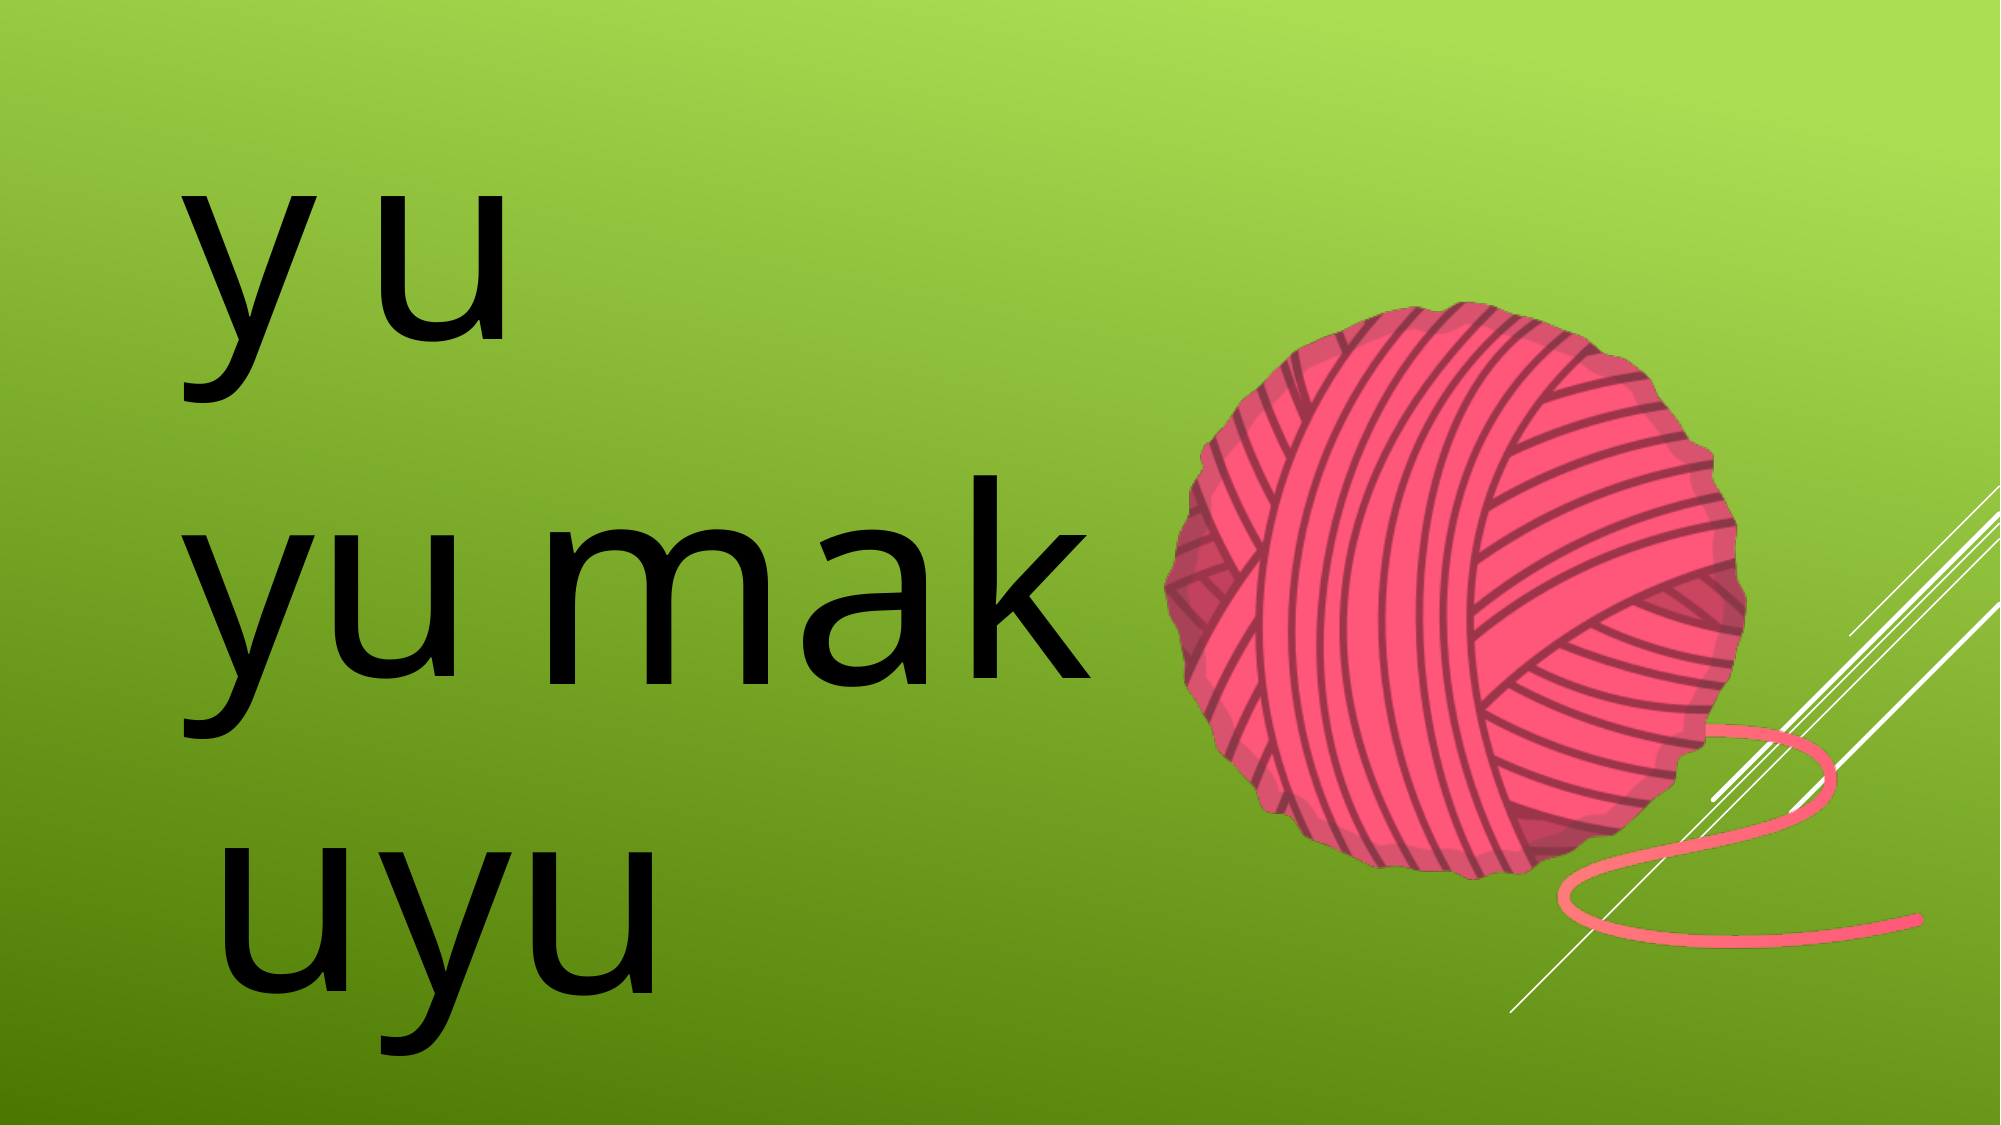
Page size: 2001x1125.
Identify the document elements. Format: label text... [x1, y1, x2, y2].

text_box k [936, 402, 1137, 741]
text_box ma [546, 373, 973, 770]
picture [1138, 171, 1939, 972]
text_box u [367, 63, 546, 402]
text_box y [166, 63, 367, 403]
text_box u [190, 715, 391, 1055]
text_box yu [363, 719, 819, 1058]
text_box yu [166, 402, 625, 741]
